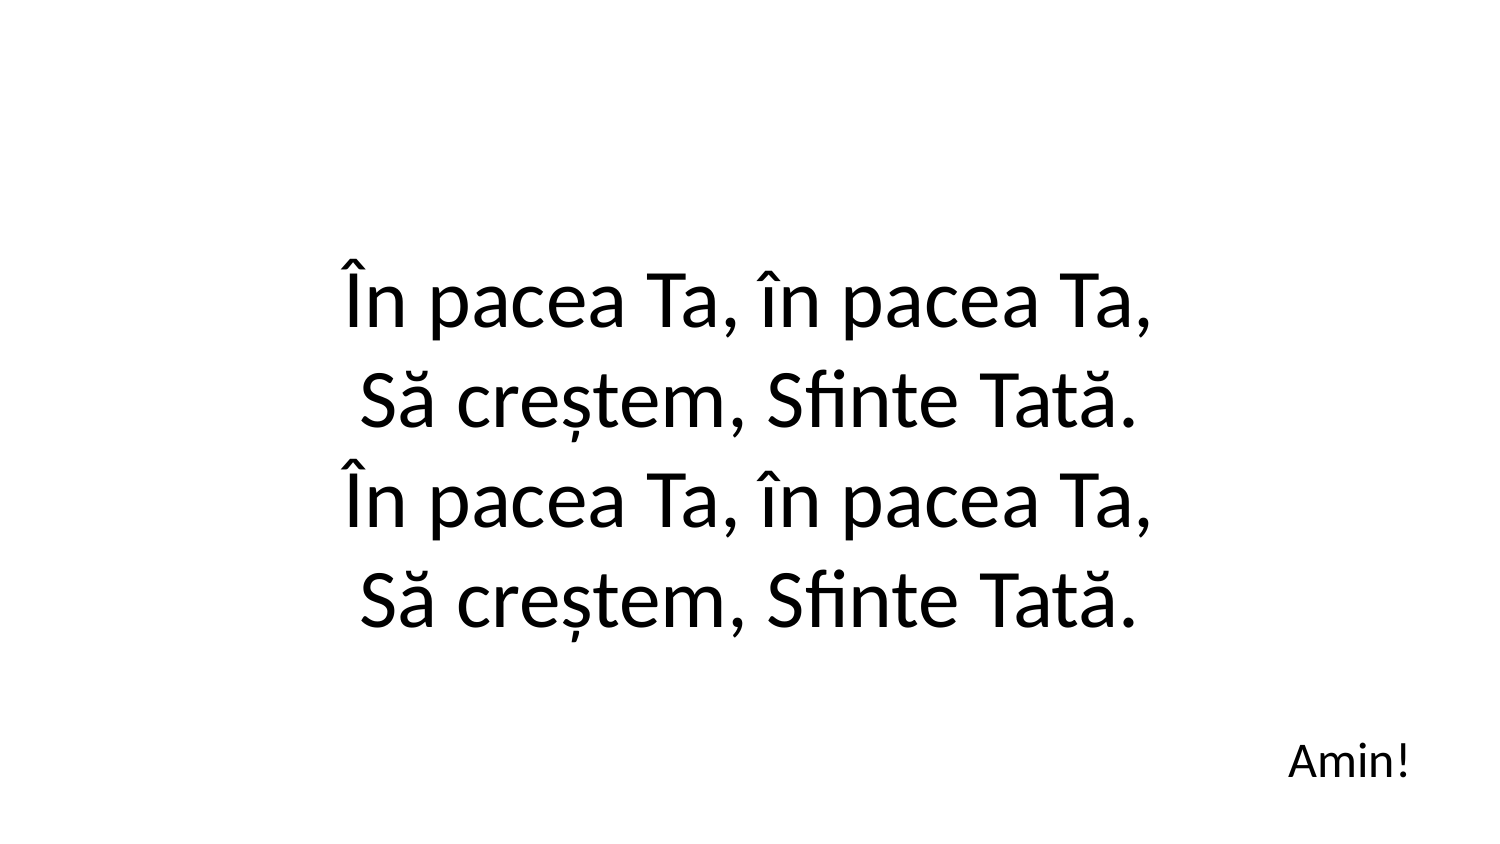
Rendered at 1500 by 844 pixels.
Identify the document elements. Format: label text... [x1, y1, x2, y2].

text_box Amin! [1273, 674, 1427, 795]
text_box În pacea Ta, în pacea Ta, Să creștem, Sfinte Tată. În pacea Ta, în pacea Ta, Să creștem, Sfinte Tată. [329, 192, 1171, 652]
